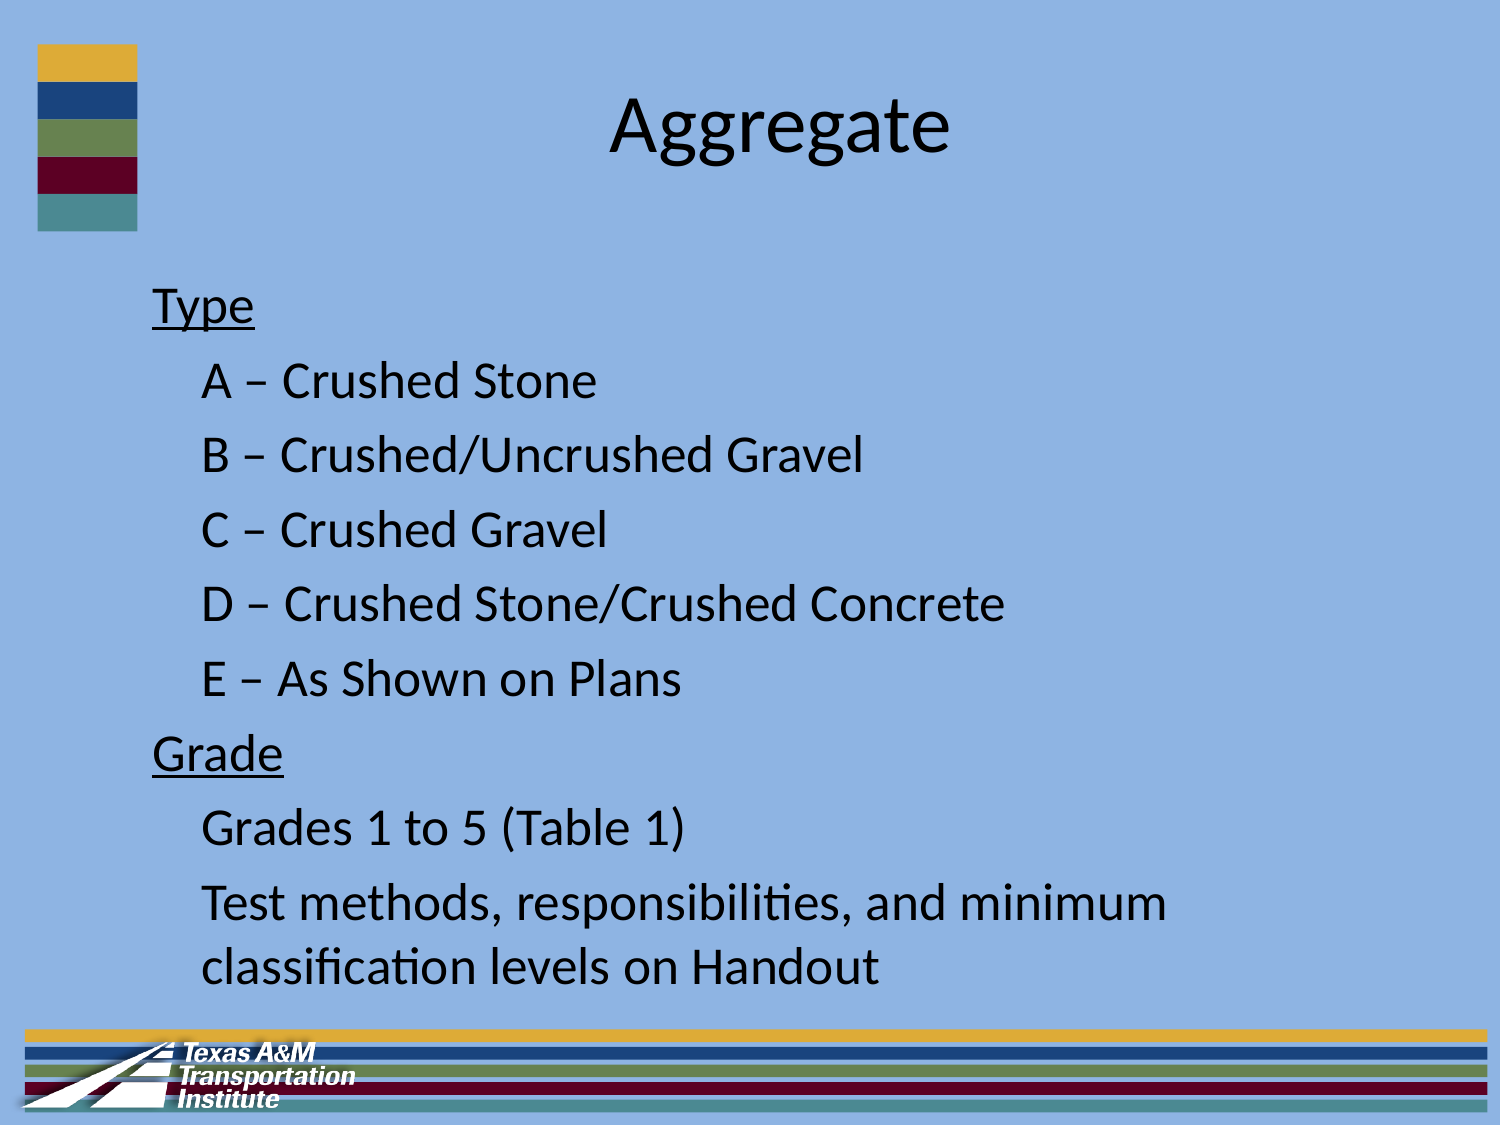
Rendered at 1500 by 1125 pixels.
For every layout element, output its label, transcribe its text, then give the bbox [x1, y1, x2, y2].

list Type A – Crushed Stone B – Crushed/Uncrushed Gravel C – Crushed Gravel D – Crushed Stone/Crushed Concrete E – As Shown on Plans Grade Grades 1 to 5 (Table 1) Test methods, responsibilities, and minimum classification levels on Handout [137, 262, 1426, 1006]
title Aggregate [137, 24, 1426, 213]
picture [20, 1042, 355, 1108]
